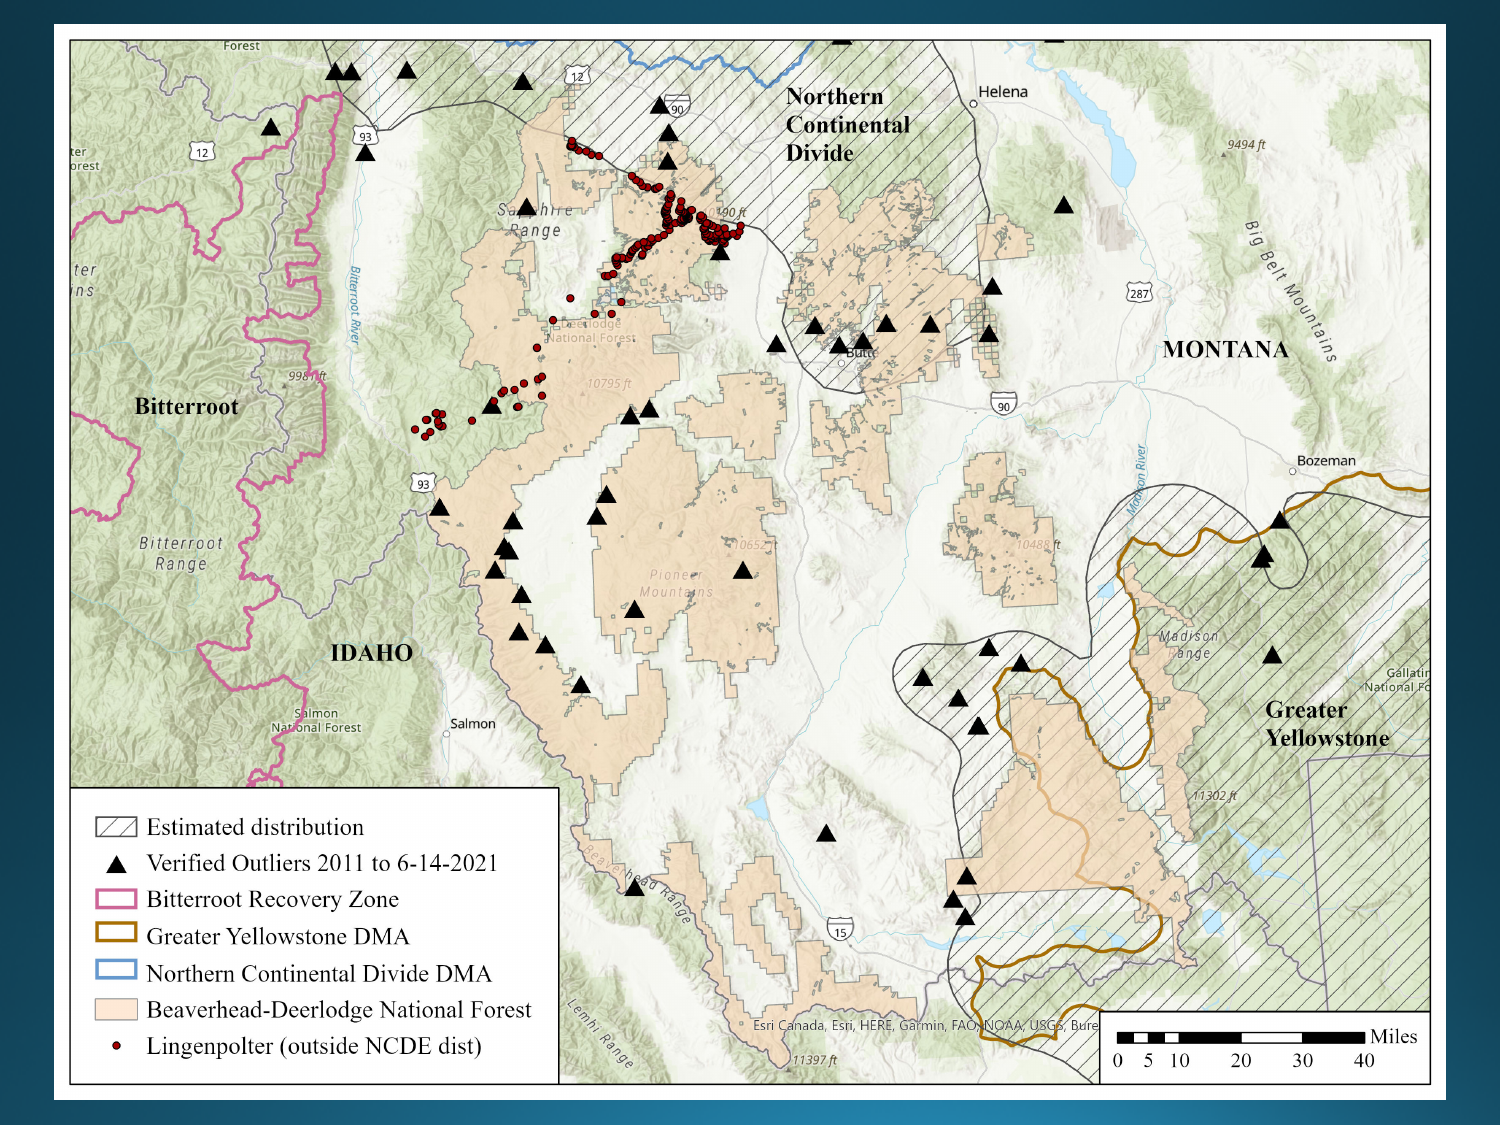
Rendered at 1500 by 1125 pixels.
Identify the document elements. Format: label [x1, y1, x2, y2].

list [54, 24, 1446, 1100]
picture [0, 0, 1500, 1125]
